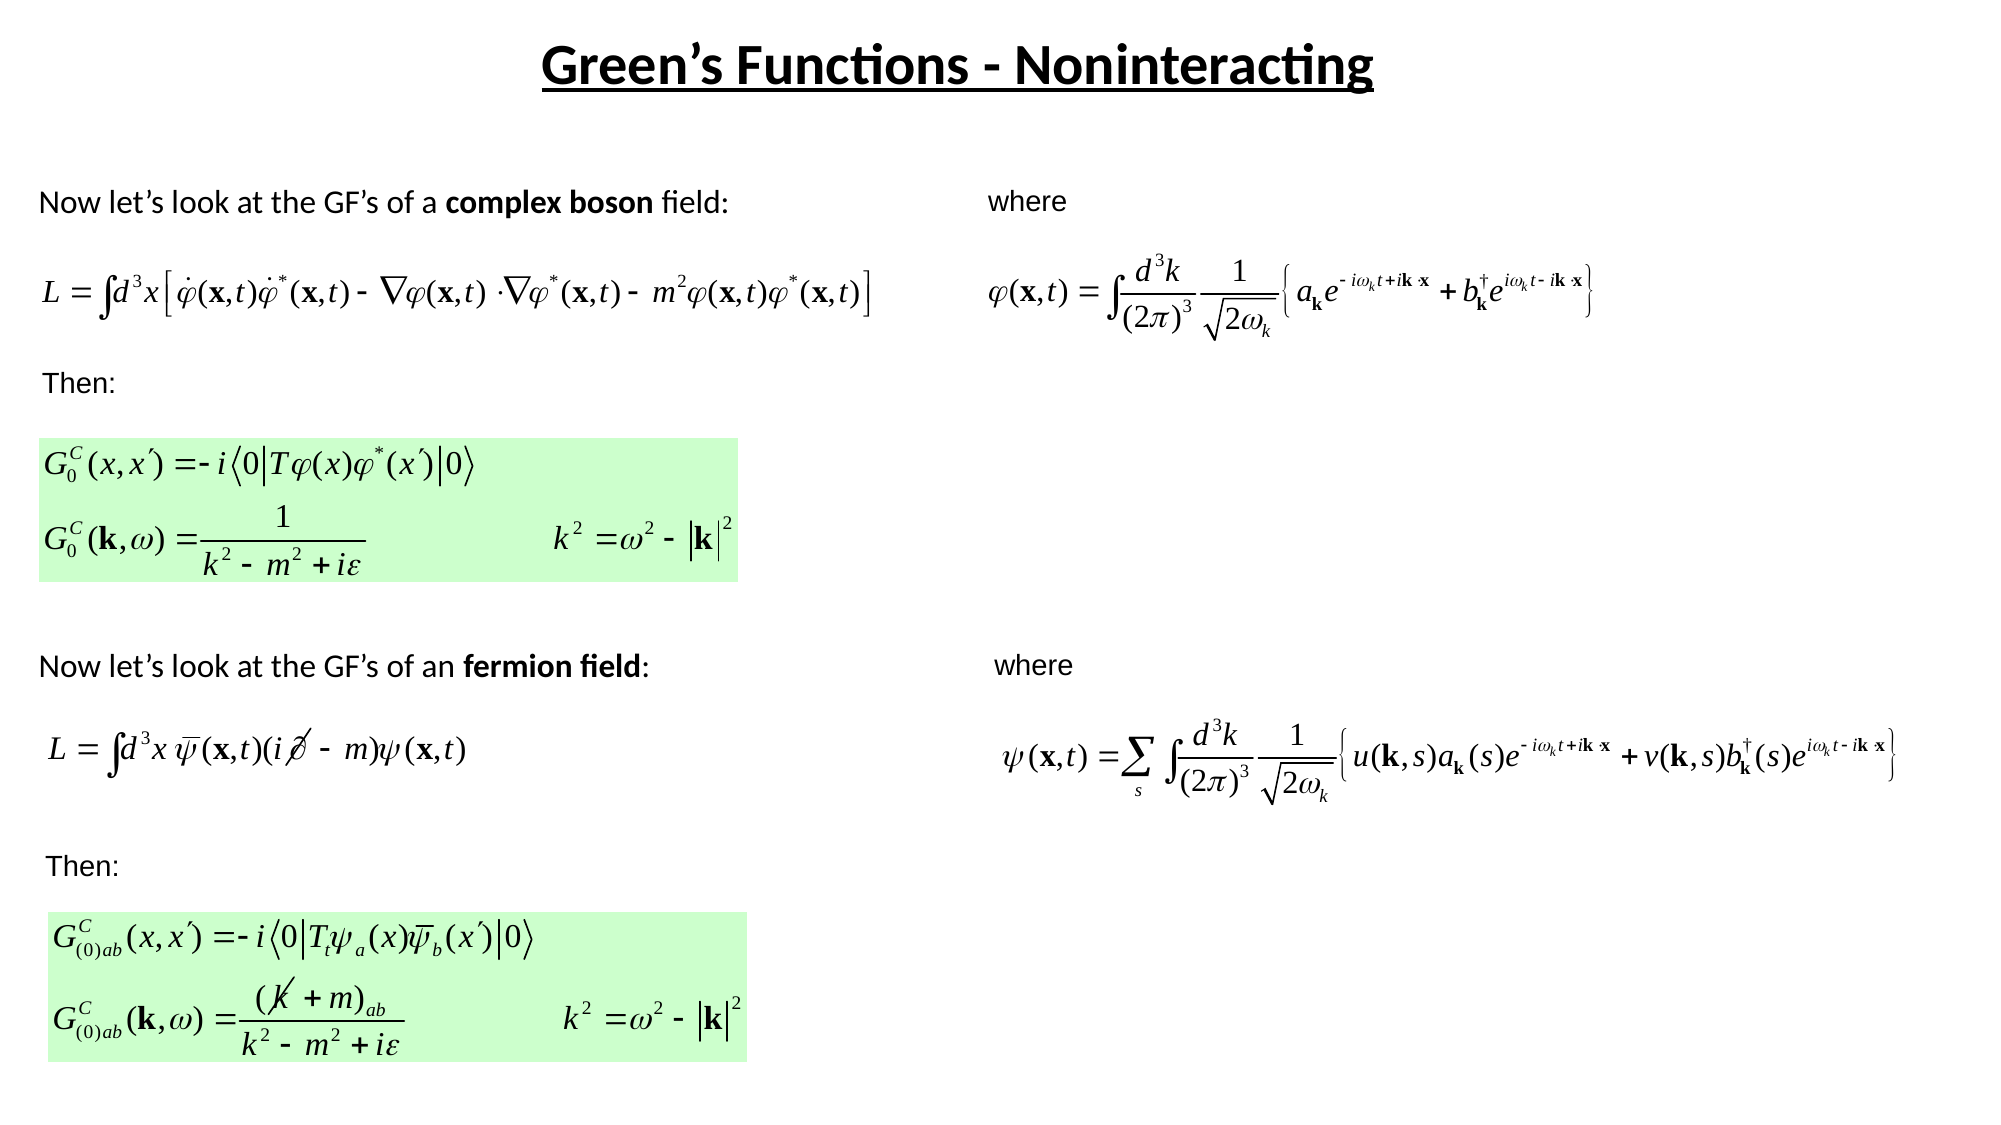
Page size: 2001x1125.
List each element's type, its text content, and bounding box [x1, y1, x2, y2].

text_box where [973, 174, 1083, 225]
text_box Now let’s look at the GF’s of an fermion field: [23, 636, 784, 692]
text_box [36, 264, 881, 324]
text_box Green’s Functions - Noninteracting [526, 18, 1421, 104]
text_box Then: [26, 357, 141, 407]
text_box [39, 438, 738, 583]
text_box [48, 912, 747, 1063]
text_box where [979, 638, 1090, 689]
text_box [42, 720, 473, 782]
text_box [984, 245, 1604, 348]
text_box Now let’s look at the GF’s of a complex boson field: [23, 173, 784, 228]
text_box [999, 709, 1908, 812]
text_box Then: [30, 839, 144, 890]
